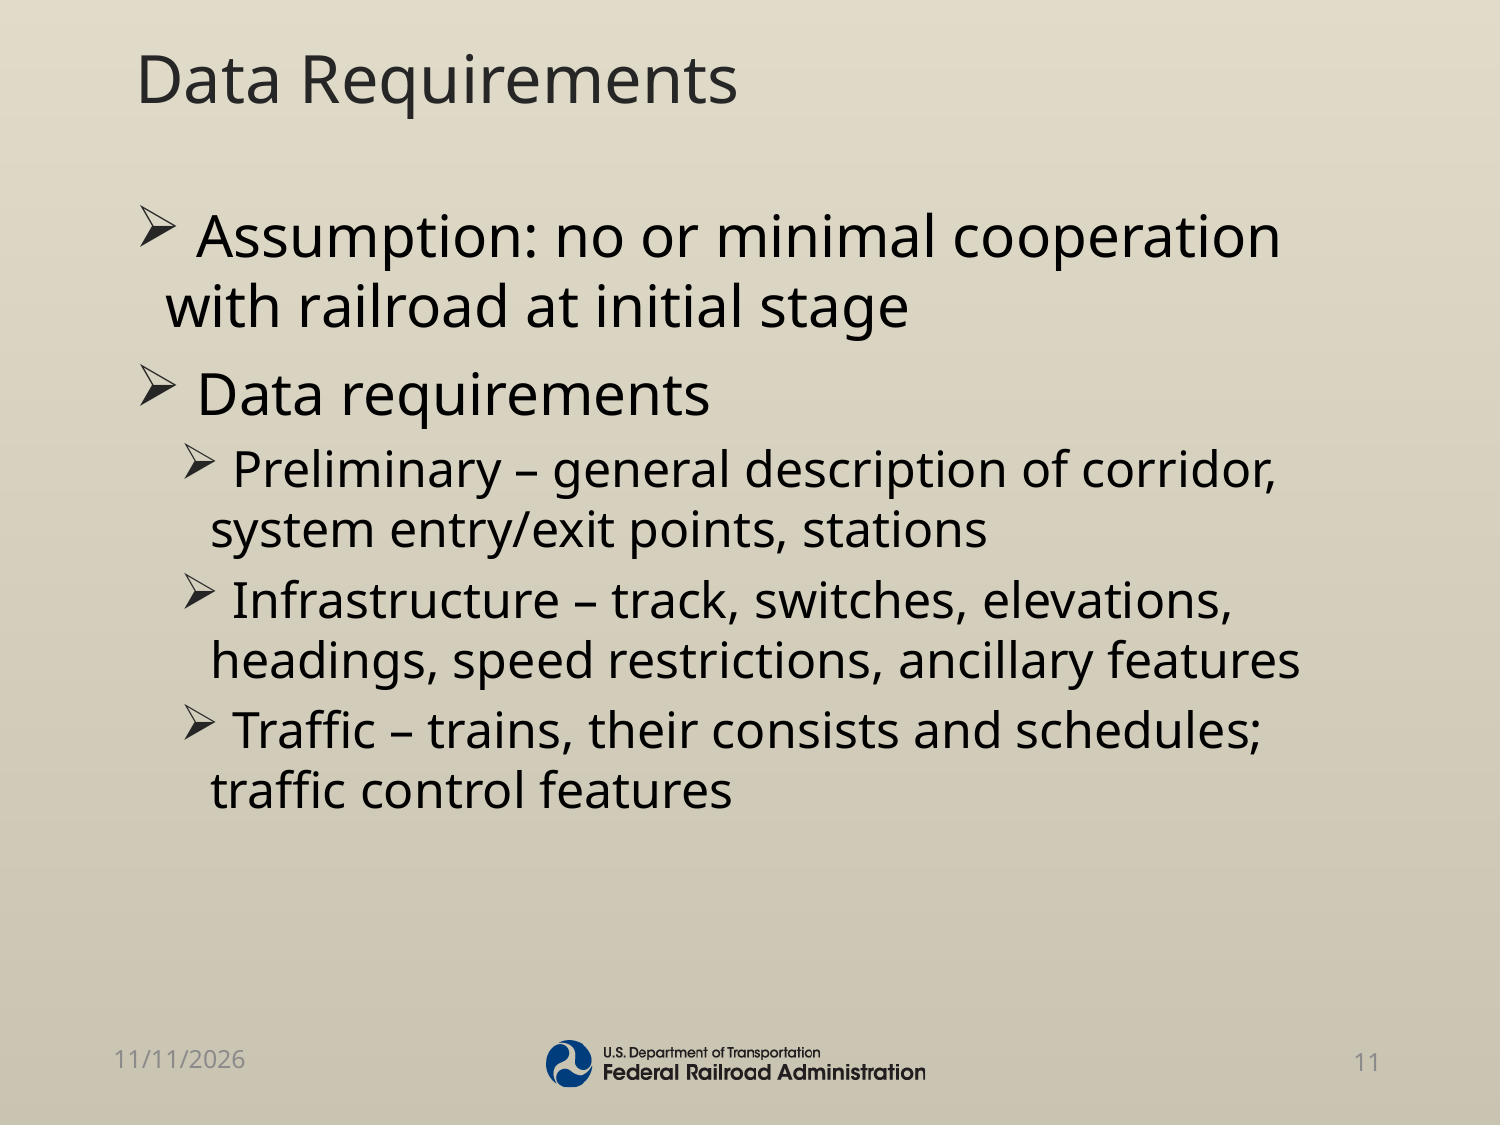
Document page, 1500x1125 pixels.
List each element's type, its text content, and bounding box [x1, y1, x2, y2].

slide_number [98, 1030, 436, 1091]
title Data Requirements [120, 20, 1380, 145]
list Assumption: no or minimal cooperation with railroad at initial stage Data requirements Preliminary – general description of corridor, system entry/exit points, stations Infrastructure – track, switches, elevations, headings, speed restrictions, ancillary features Traffic – trains, their consists and schedules; traffic control features [120, 191, 1380, 1010]
slide_number 11 [1059, 1033, 1397, 1094]
picture [526, 1035, 926, 1088]
